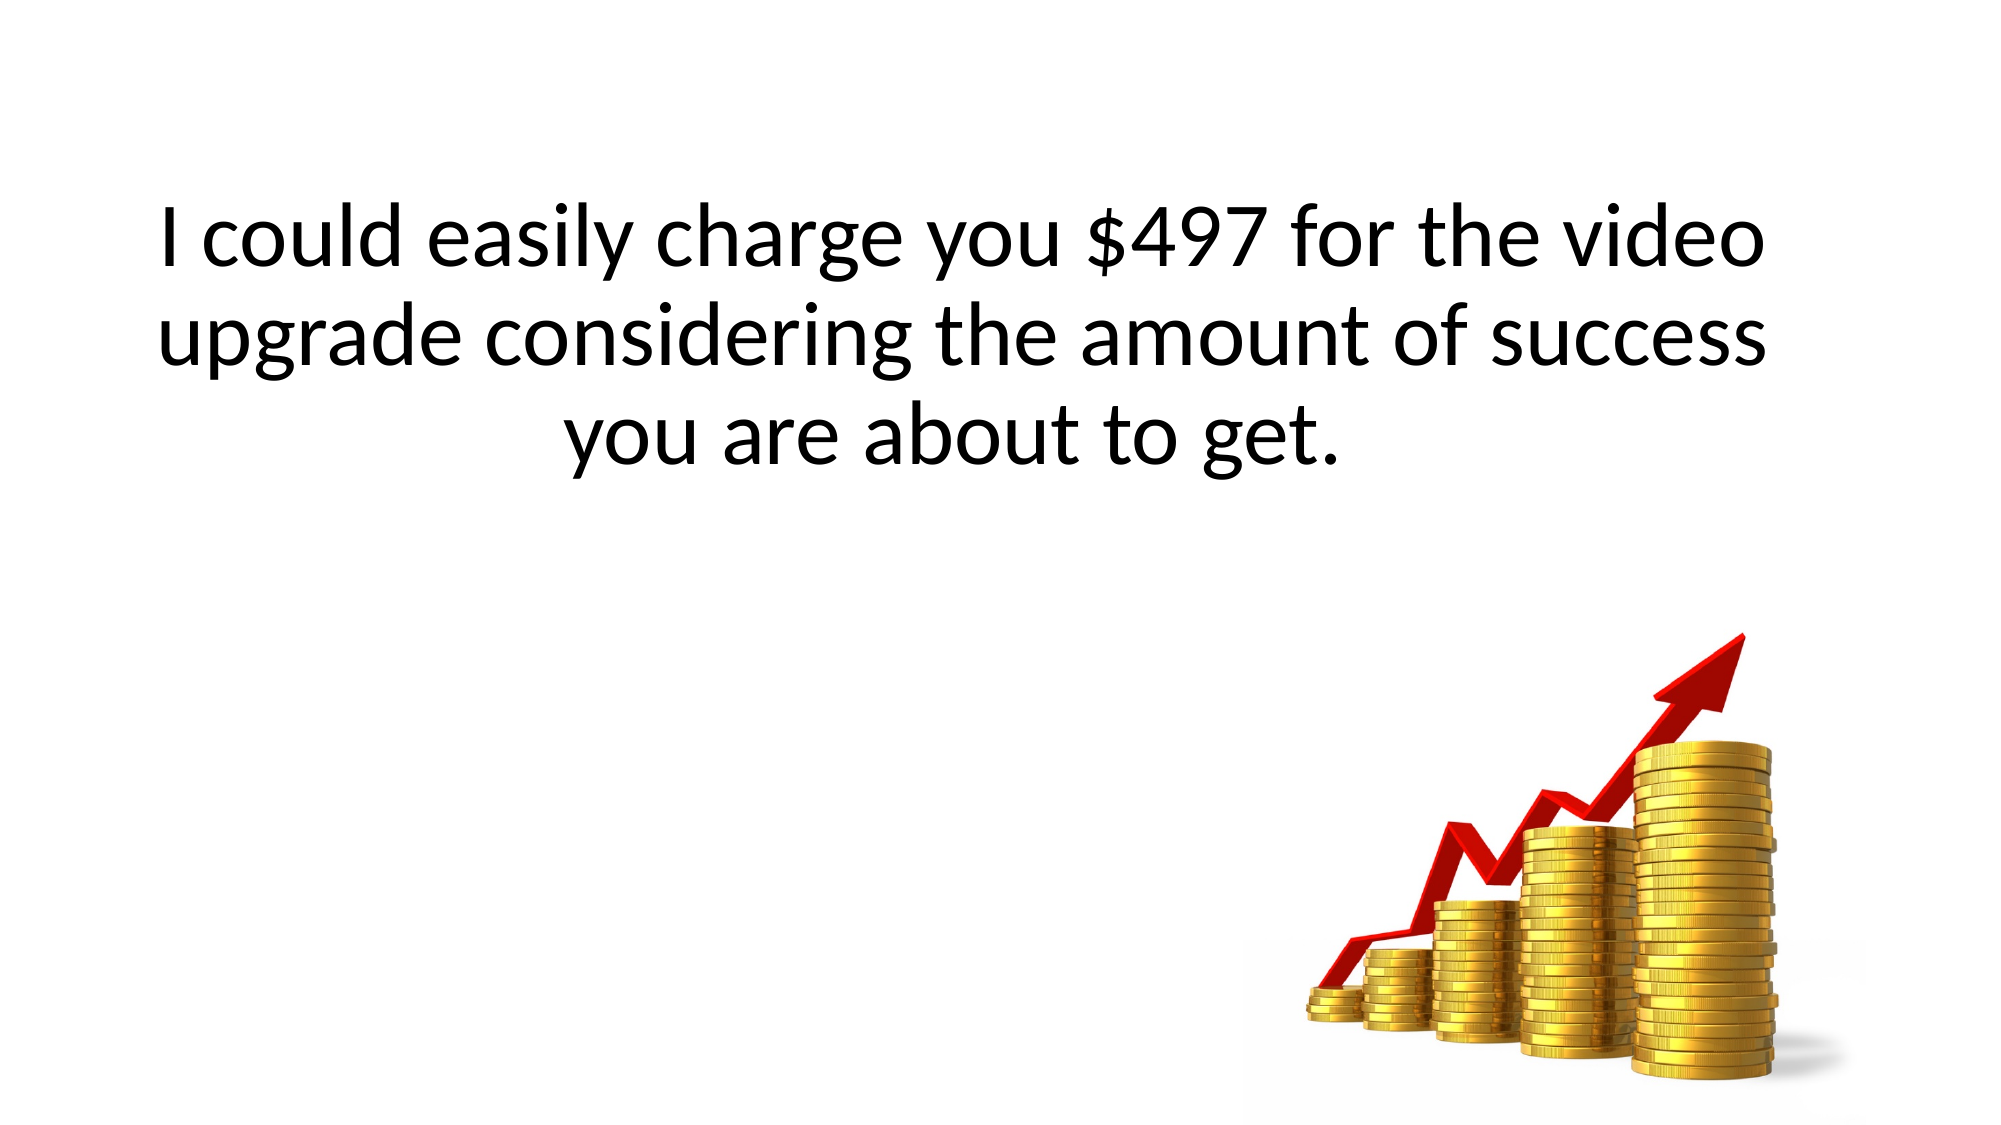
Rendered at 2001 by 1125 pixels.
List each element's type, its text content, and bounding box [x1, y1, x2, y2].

picture [1243, 607, 1866, 1125]
list I could easily charge you $497 for the video upgrade considering the amount of success you are about to get. [62, 59, 1866, 563]
